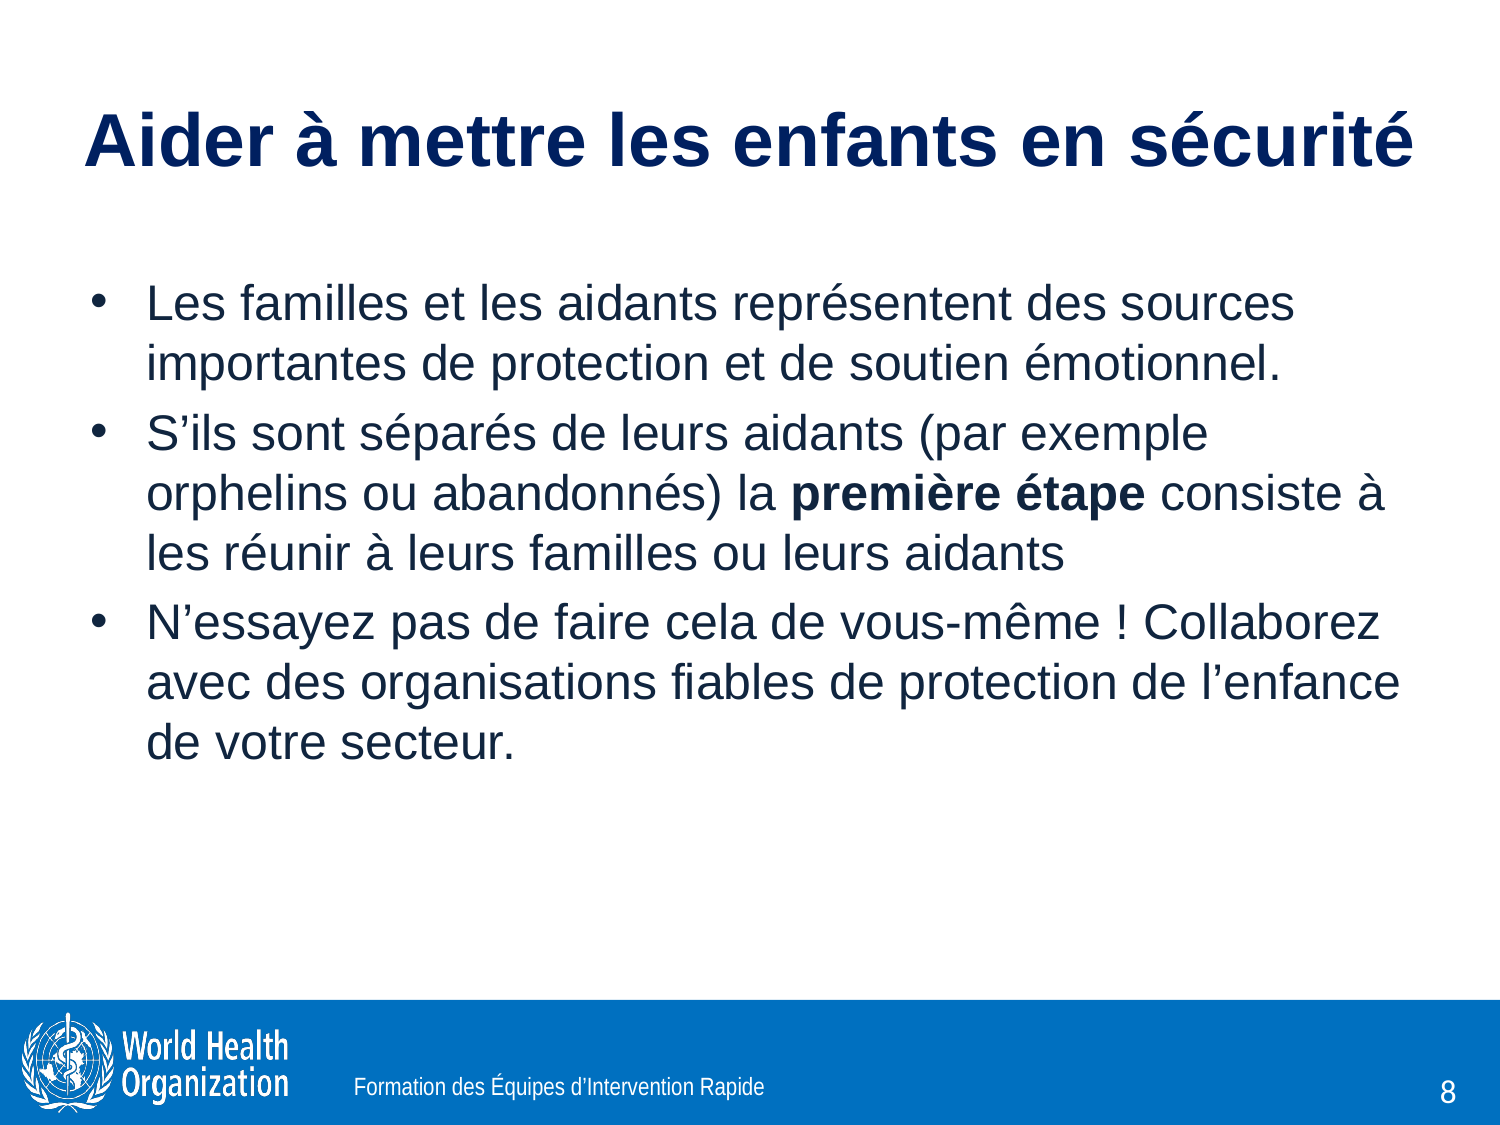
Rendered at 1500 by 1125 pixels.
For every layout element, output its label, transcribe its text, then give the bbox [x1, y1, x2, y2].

picture [21, 1012, 288, 1113]
list Les familles et les aidants représentent des sources importantes de protection et de soutien émotionnel. S’ils sont séparés de leurs aidants (par exemple orphelins ou abandonnés) la première étape consiste à les réunir à leurs familles ou leurs aidants N’essayez pas de faire cela de vous-même ! Collaborez avec des organisations fiables de protection de l’enfance de votre secteur. [75, 262, 1425, 1005]
title Aider à mettre les enfants en sécurité [0, 42, 1500, 231]
